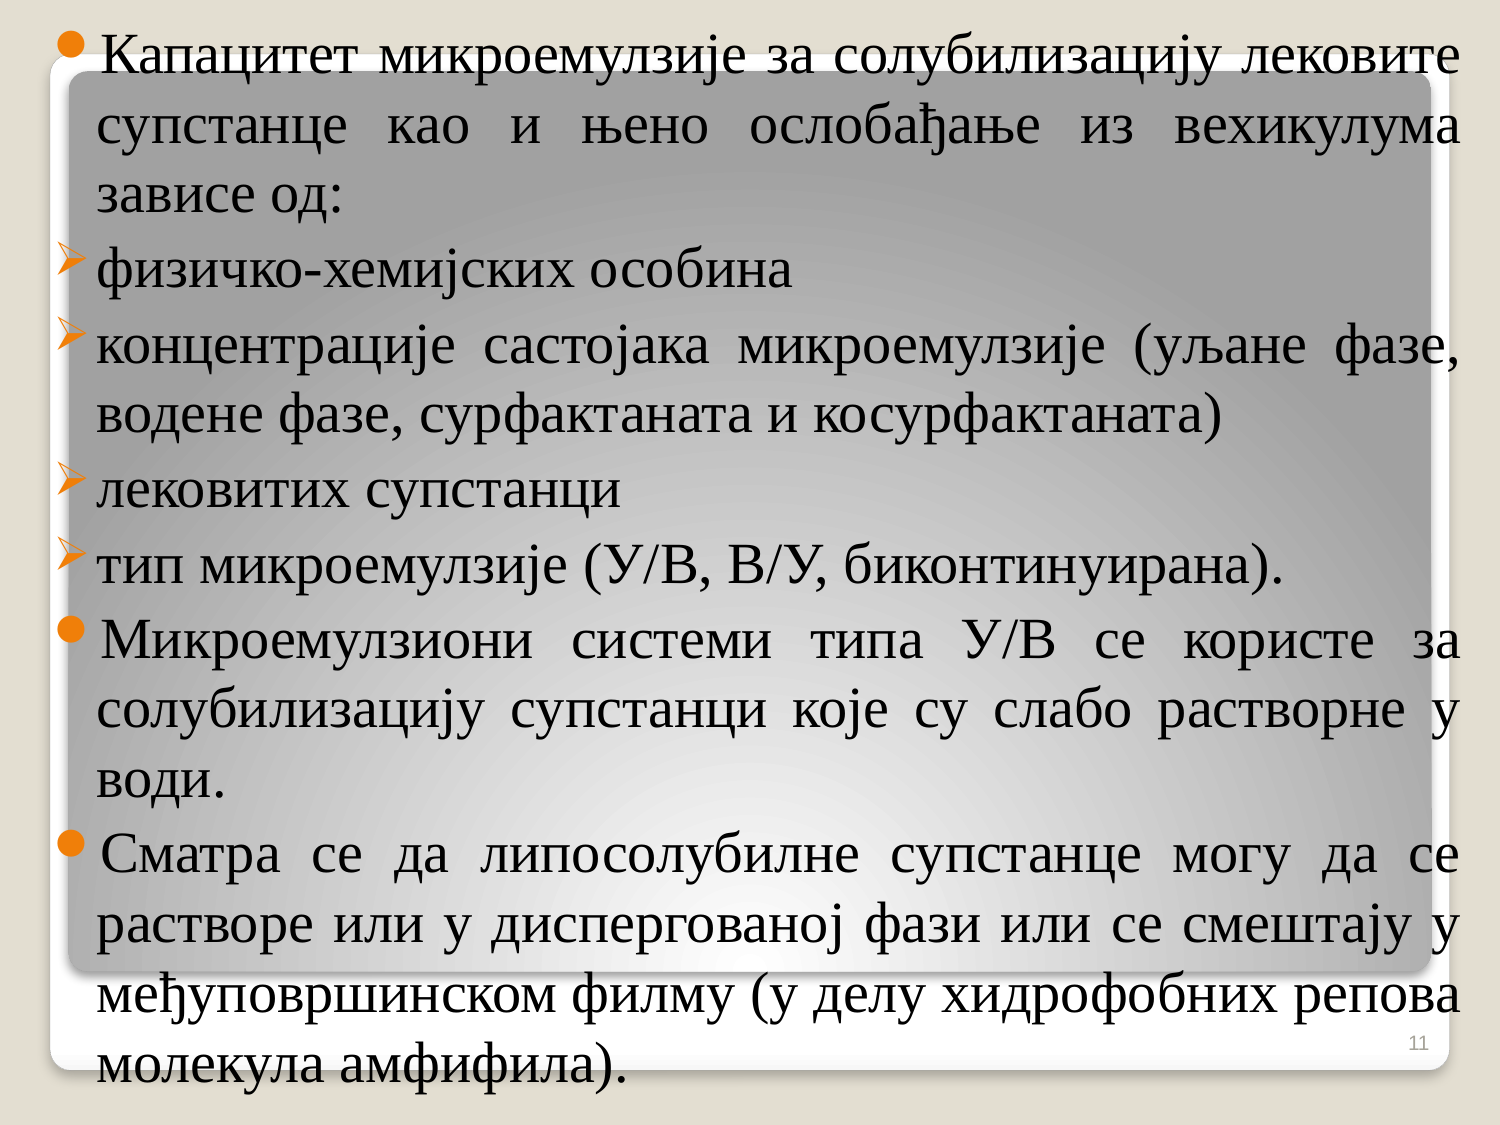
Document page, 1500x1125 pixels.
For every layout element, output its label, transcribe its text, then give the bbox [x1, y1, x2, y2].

list Капацитет микроемулзије за солубилизацију лековите супстанце као и њено ослобађање из вехикулума зависе од: физичко-хемијских особина концентрације састојака микроемулзије (уљане фазе, водене фазе, сурфактаната и косурфактаната) лековитих супстанци тип микроемулзије (У/В, В/У, биконтинуирана). Микроемулзиони системи типа У/В се користе за солубилизацију супстанци које су слабо растворне у води. Сматра се да липосолубилне супстанце могу да се растворе или у диспергованој фази или се смештају у међуповршинском филму (у делу хидрофобних репова молекула амфифила). [23, 0, 1477, 1125]
slide_number 11 [1369, 1002, 1445, 1063]
